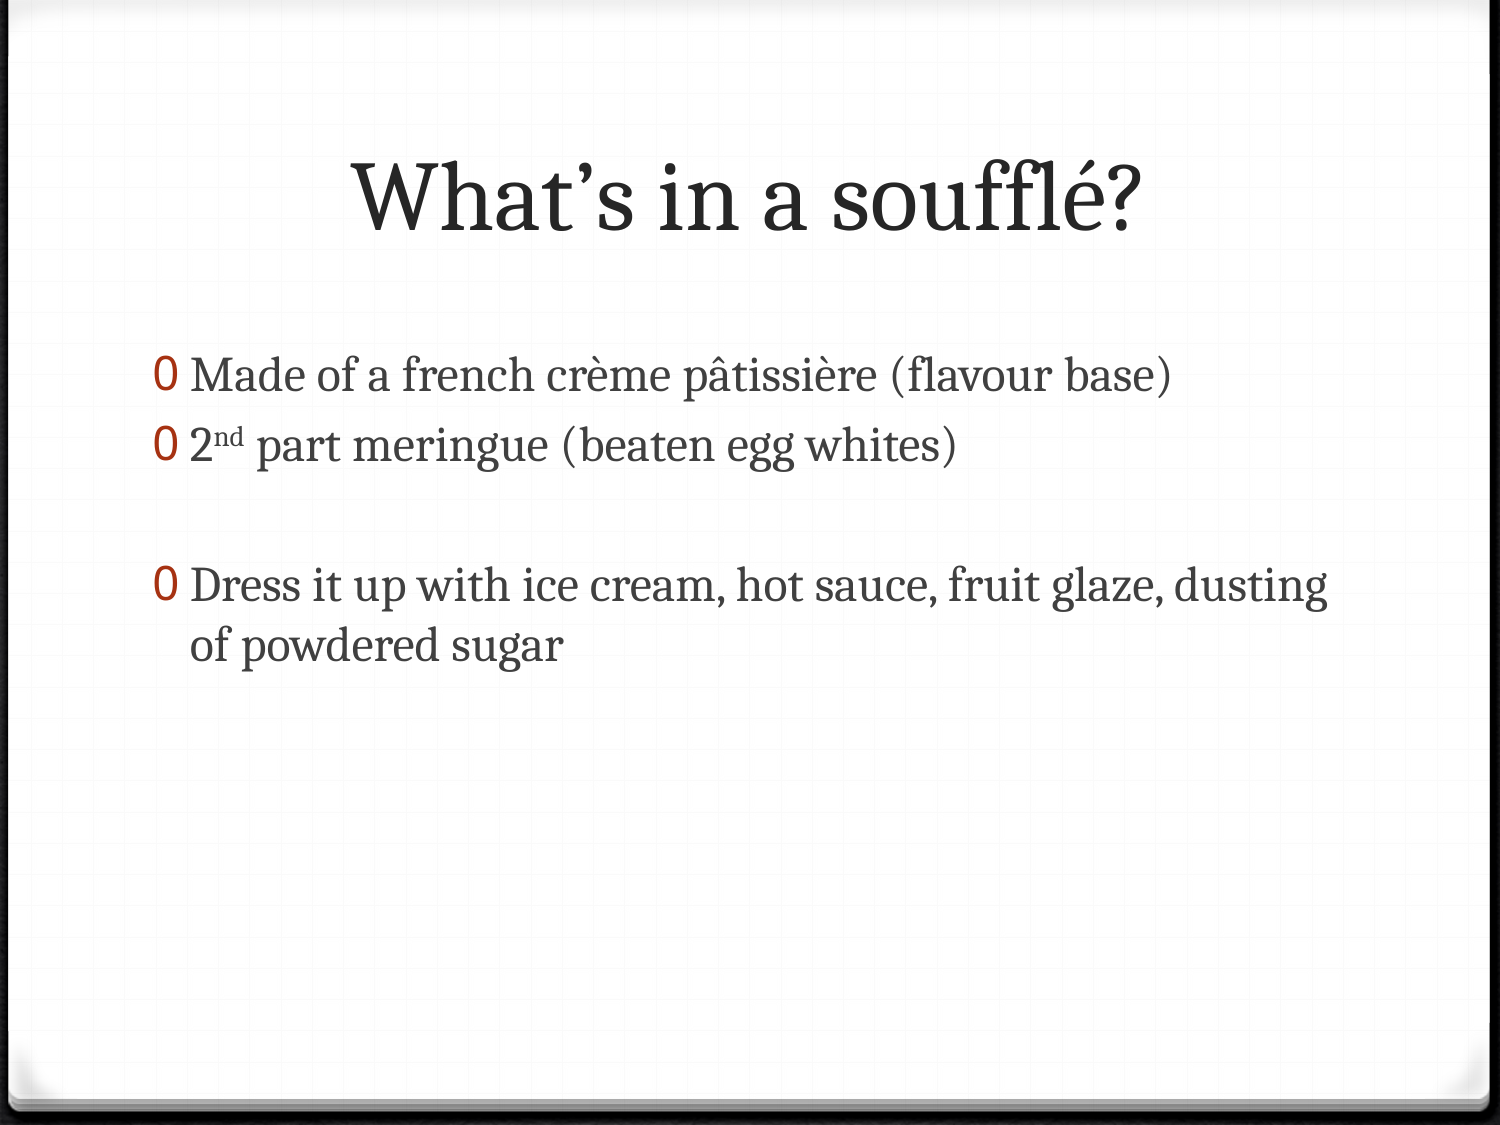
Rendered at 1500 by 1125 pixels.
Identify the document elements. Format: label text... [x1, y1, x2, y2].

list Made of a french crème pâtissière (flavour base) 2nd part meringue (beaten egg whites) Dress it up with ice cream, hot sauce, fruit glaze, dusting of powdered sugar [137, 334, 1363, 983]
picture [0, 0, 1500, 1125]
title What’s in a soufflé? [90, 71, 1410, 309]
